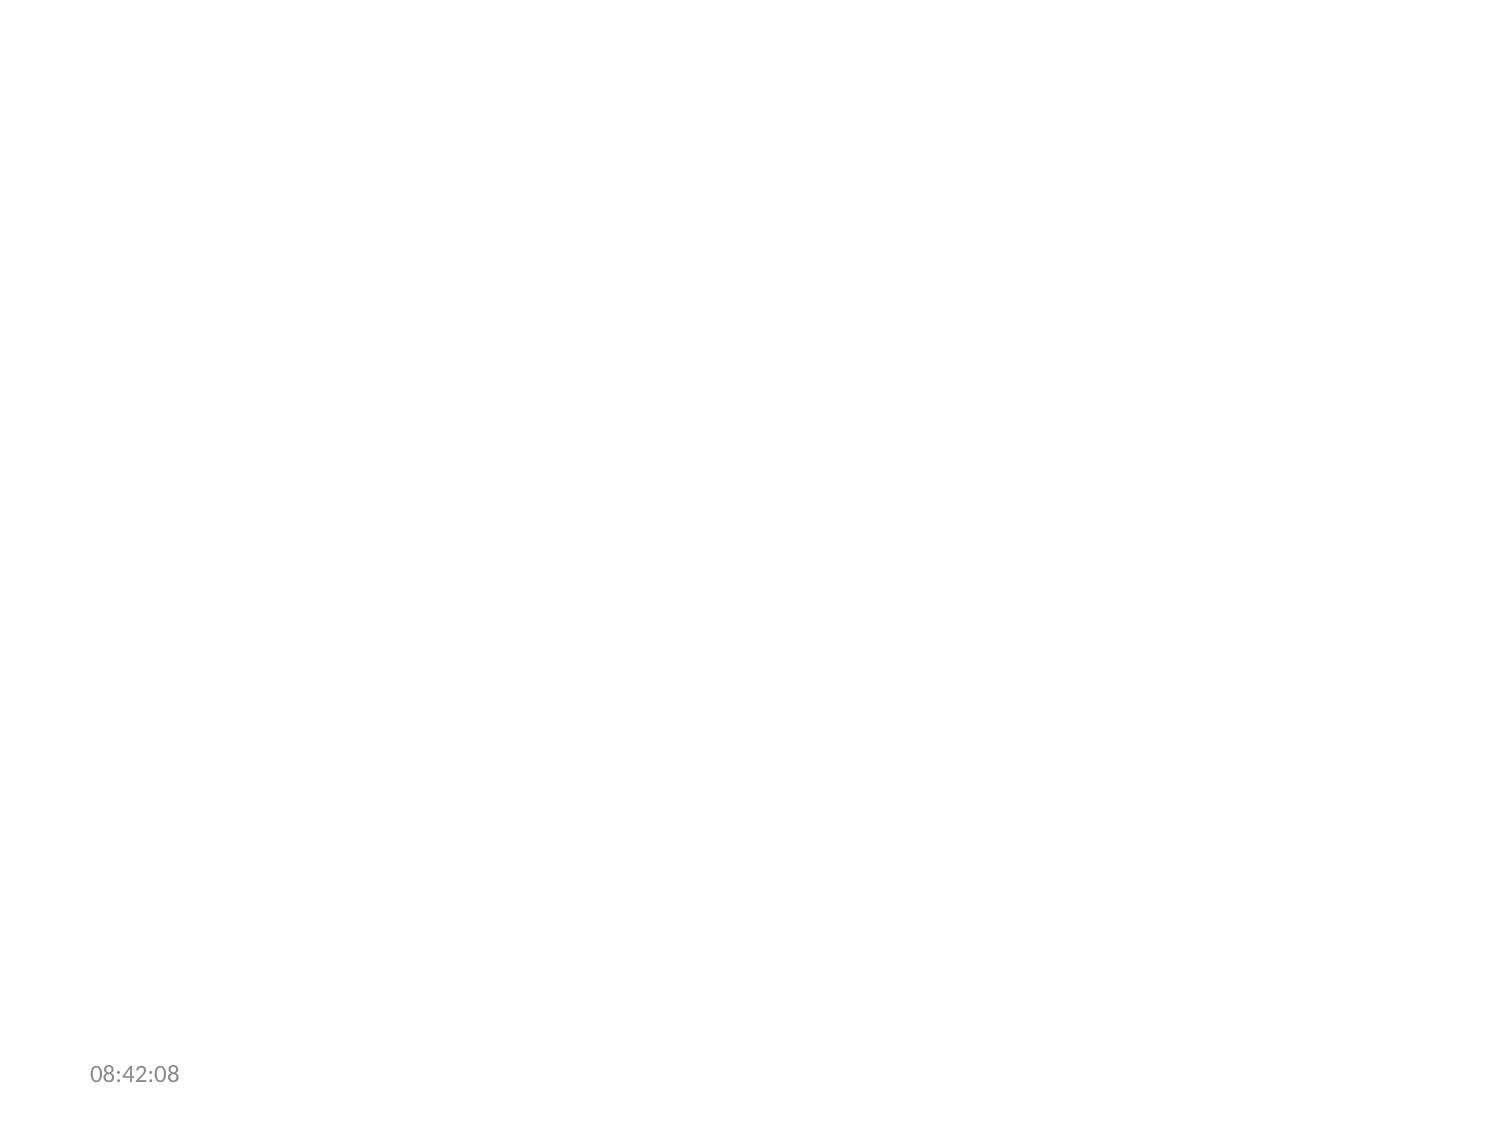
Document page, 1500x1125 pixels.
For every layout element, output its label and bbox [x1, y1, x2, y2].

slide_number [75, 1042, 425, 1103]
